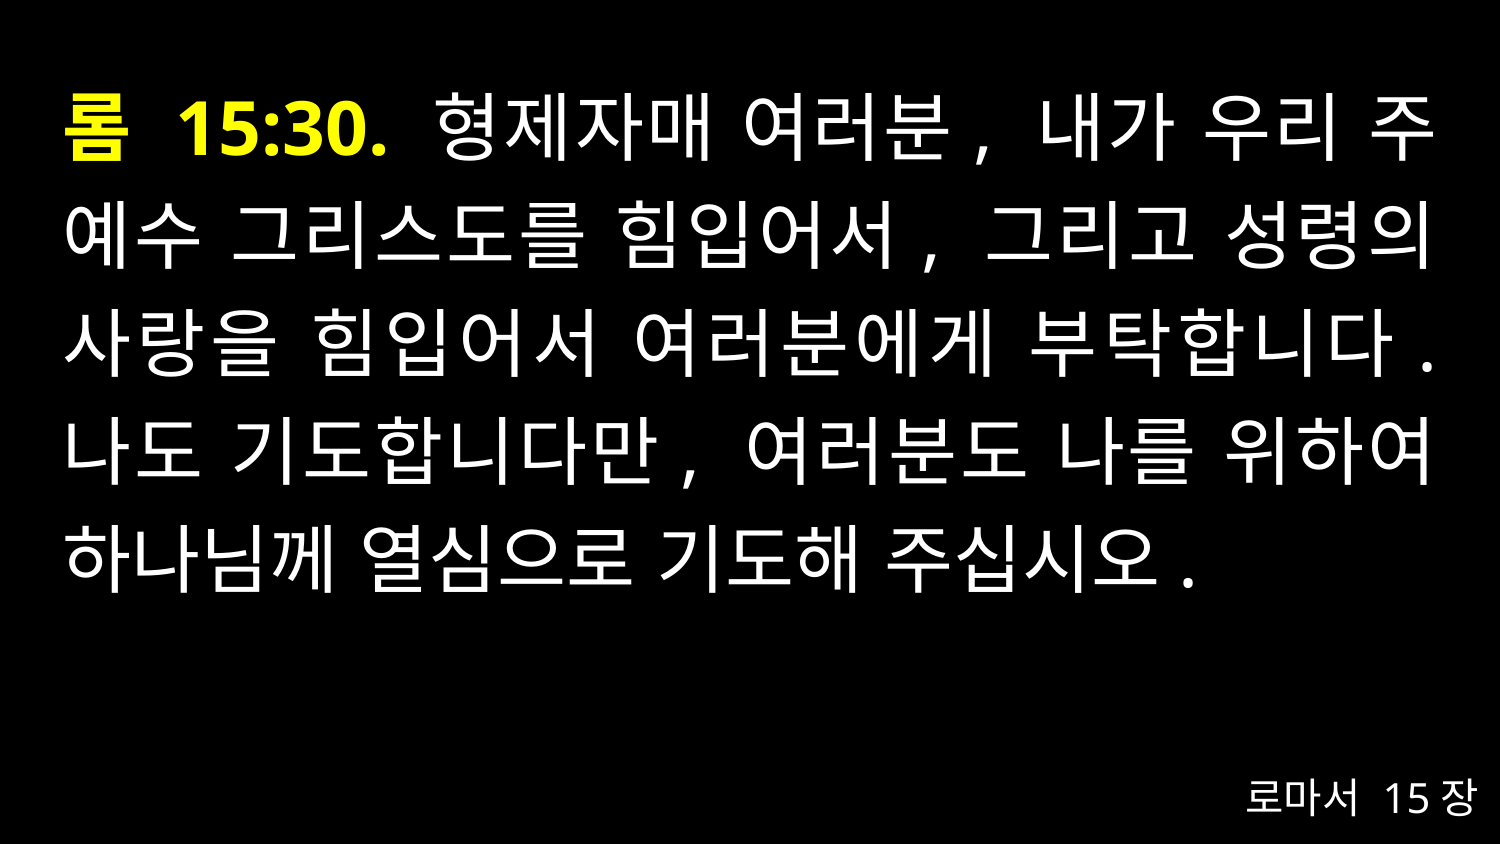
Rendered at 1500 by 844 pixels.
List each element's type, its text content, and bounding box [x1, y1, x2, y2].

subtitle 로마서 15장 [916, 770, 1500, 844]
title 롬 15:30. 형제자매 여러분, 내가 우리 주 예수 그리스도를 힘입어서, 그리고 성령의 사랑을 힘입어서 여러분에게 부탁합니다. 나도 기도합니다만, 여러분도 나를 위하여 하나님께 열심으로 기도해 주십시오. [0, 0, 1500, 844]
